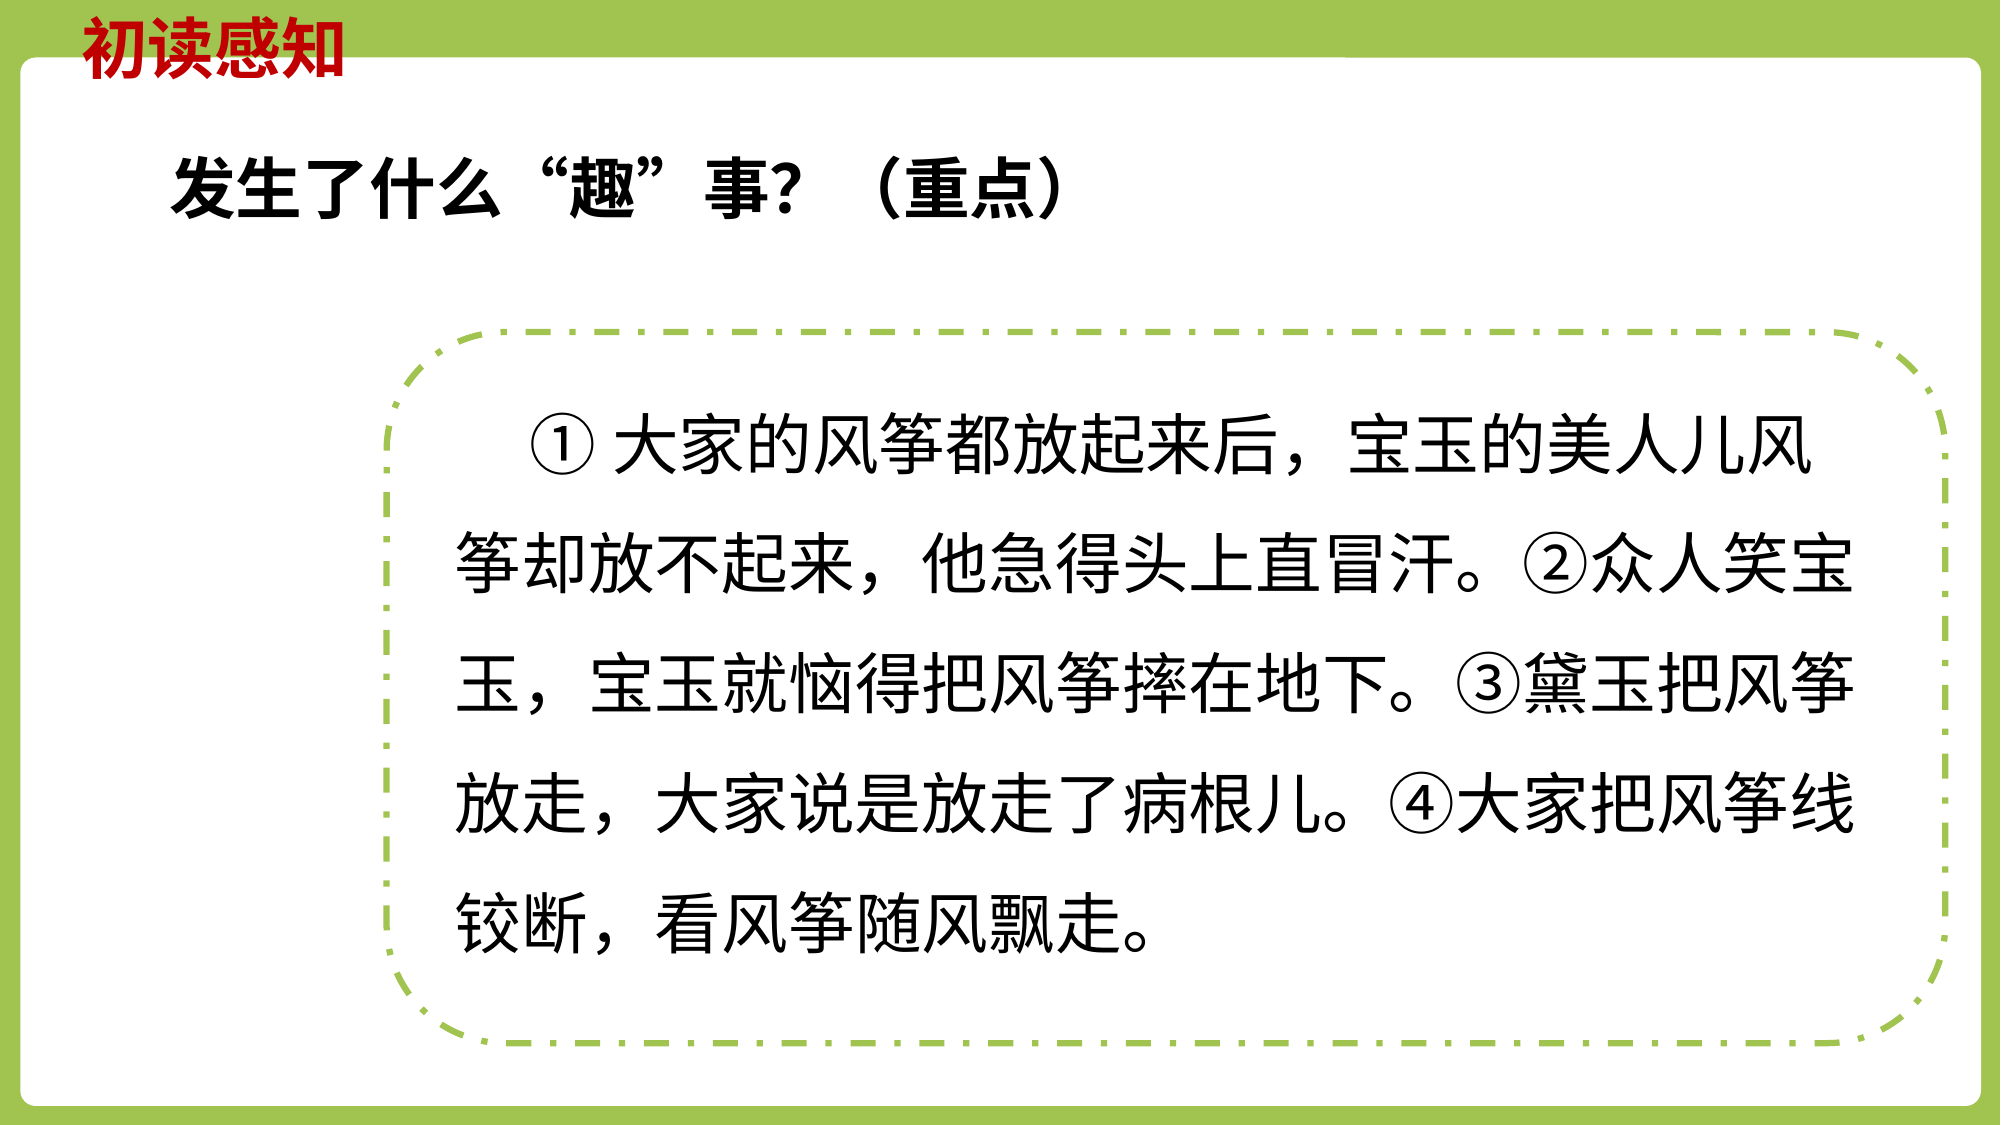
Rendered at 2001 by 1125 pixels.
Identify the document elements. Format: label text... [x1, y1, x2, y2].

text_box [385, 331, 1947, 1045]
text_box ①大家的风筝都放起来后，宝玉的美人儿风筝却放不起来，他急得头上直冒汗。②众人笑宝玉，宝玉就恼得把风筝摔在地下。③黛玉把风筝放走，大家说是放走了病根儿。④大家把风筝线铰断，看风筝随风飘走。 [439, 355, 1893, 970]
text_box 初读感知 [66, 0, 440, 95]
text_box 发生了什么“趣”事？（重点） [154, 139, 1154, 235]
